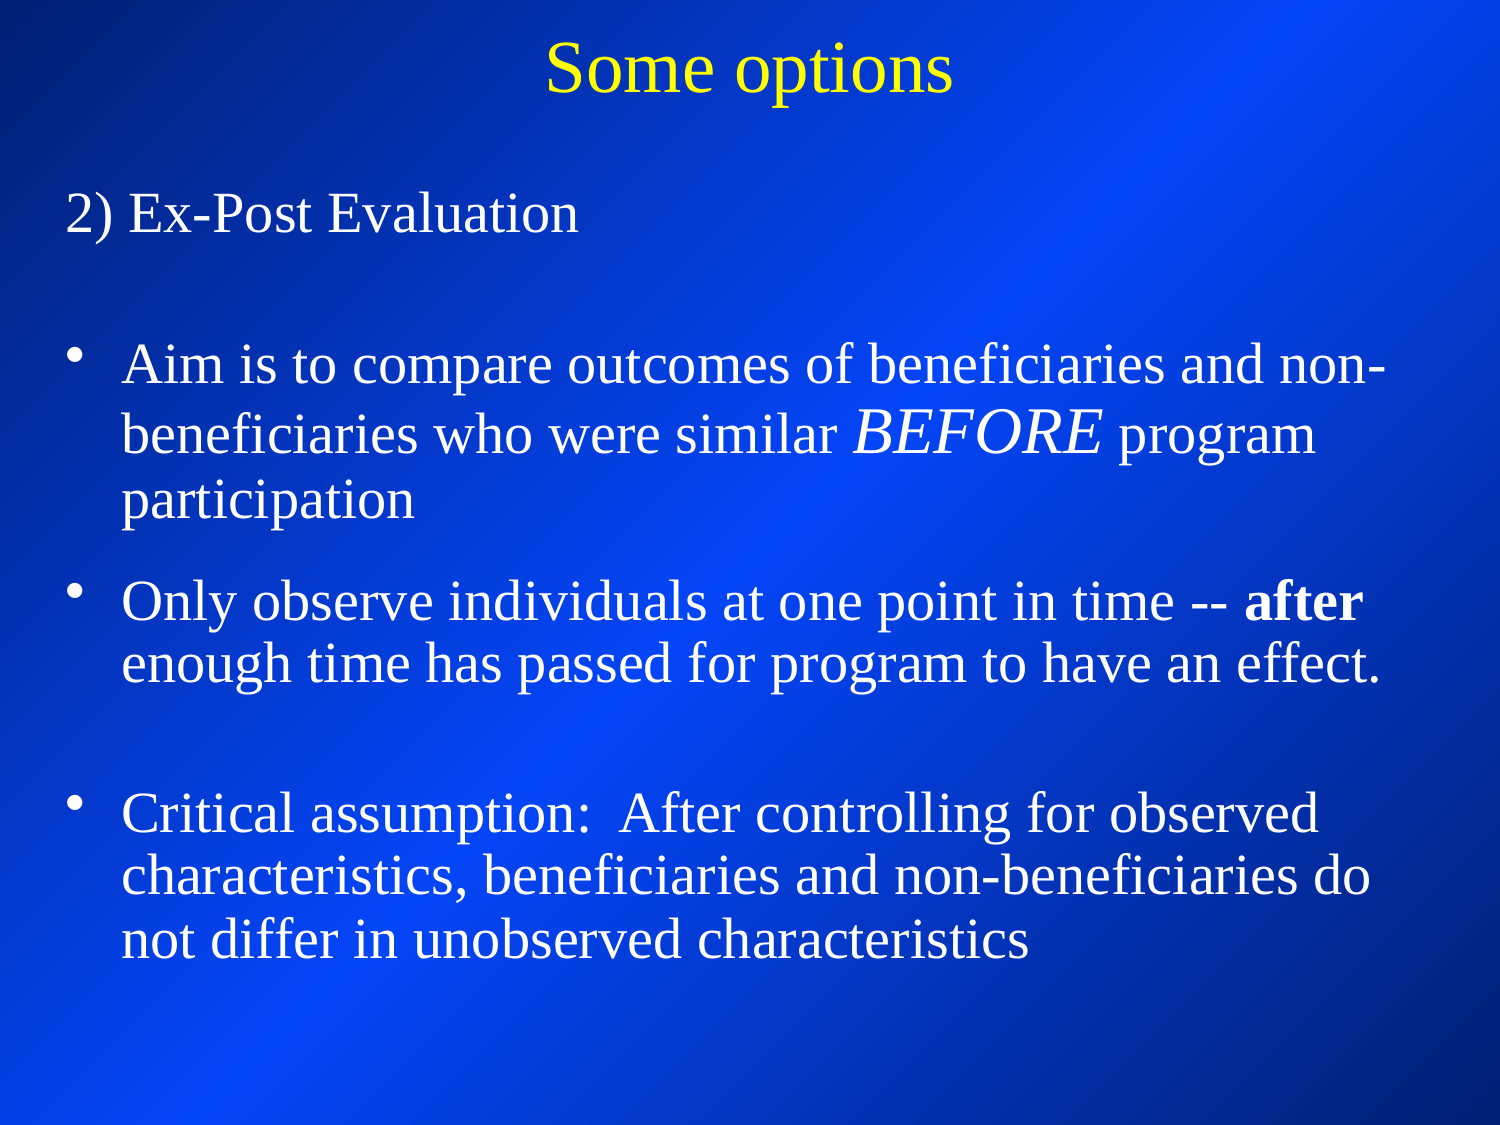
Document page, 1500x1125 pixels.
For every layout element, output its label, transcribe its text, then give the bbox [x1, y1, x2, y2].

title Some options [112, 0, 1388, 126]
list 2) Ex-Post Evaluation Aim is to compare outcomes of beneficiaries and non-beneficiaries who were similar BEFORE program participation Only observe individuals at one point in time -- after enough time has passed for program to have an effect. Critical assumption: After controlling for observed characteristics, beneficiaries and non-beneficiaries do not differ in unobserved characteristics [49, 174, 1438, 976]
